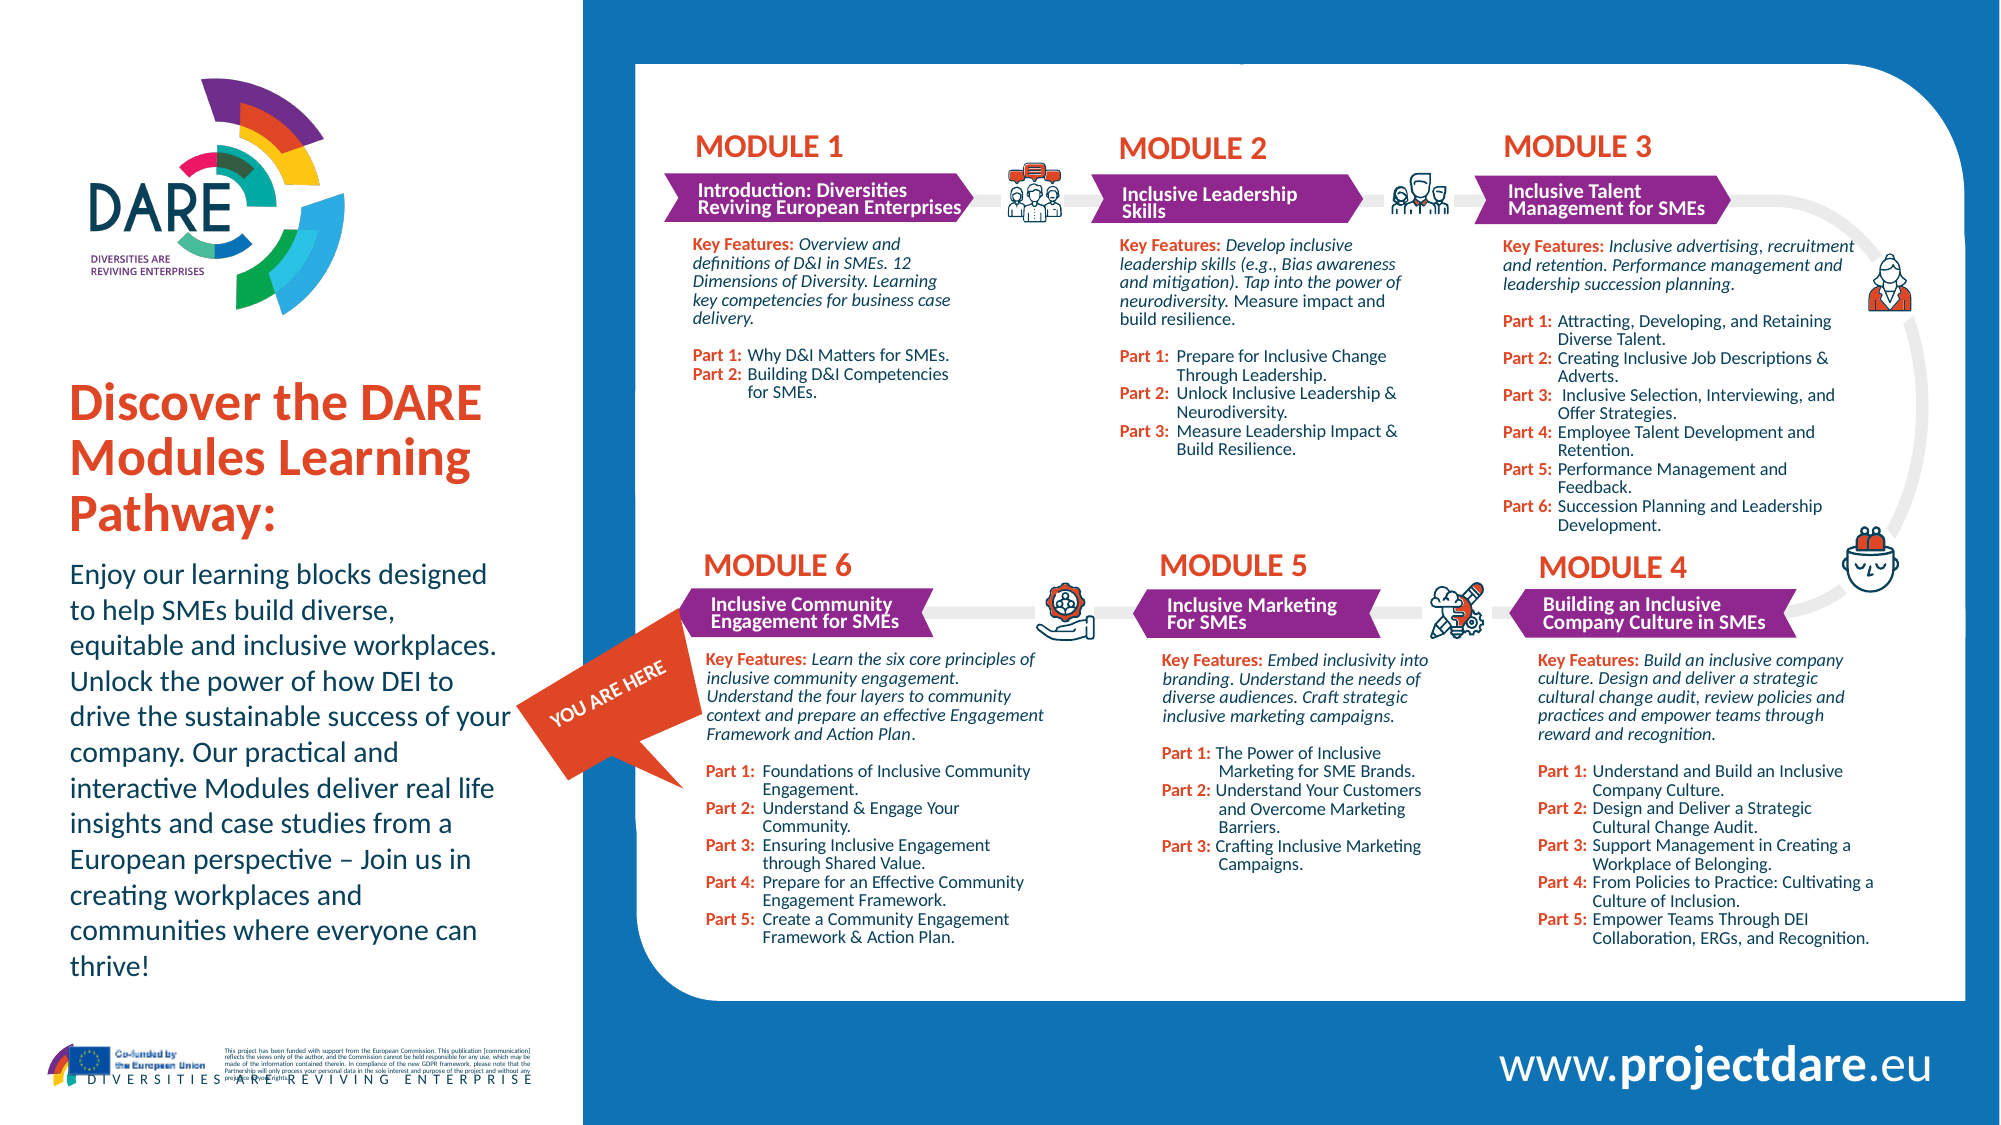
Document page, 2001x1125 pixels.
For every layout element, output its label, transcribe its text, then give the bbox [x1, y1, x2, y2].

text_box www.projectdare.eu [1465, 1022, 1948, 1099]
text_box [1509, 568, 1890, 982]
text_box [1430, 582, 1484, 640]
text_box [1091, 118, 1422, 491]
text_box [1868, 253, 1912, 312]
text_box [582, 0, 2000, 1125]
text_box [1474, 117, 1879, 568]
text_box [1036, 582, 1095, 642]
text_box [676, 535, 1065, 1000]
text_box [67, 1040, 547, 1088]
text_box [664, 116, 979, 433]
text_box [1391, 172, 1449, 215]
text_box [536, 641, 729, 805]
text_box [635, 64, 1966, 1001]
text_box Discover the DARE Modules Learning Pathway: Enjoy our learning blocks designed to help SMEs build diverse, equitable and inclusive workplaces. Unlock the power of how DEI to drive the sustainable success of your company. Our practical and interactive Modules deliver real life insights and case studies from a European perspective – Join us in creating workplaces and communities where everyone can thrive! [55, 368, 528, 1055]
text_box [1841, 526, 1900, 593]
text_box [1007, 162, 1062, 223]
picture [0, 40, 430, 365]
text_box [1132, 535, 1453, 925]
